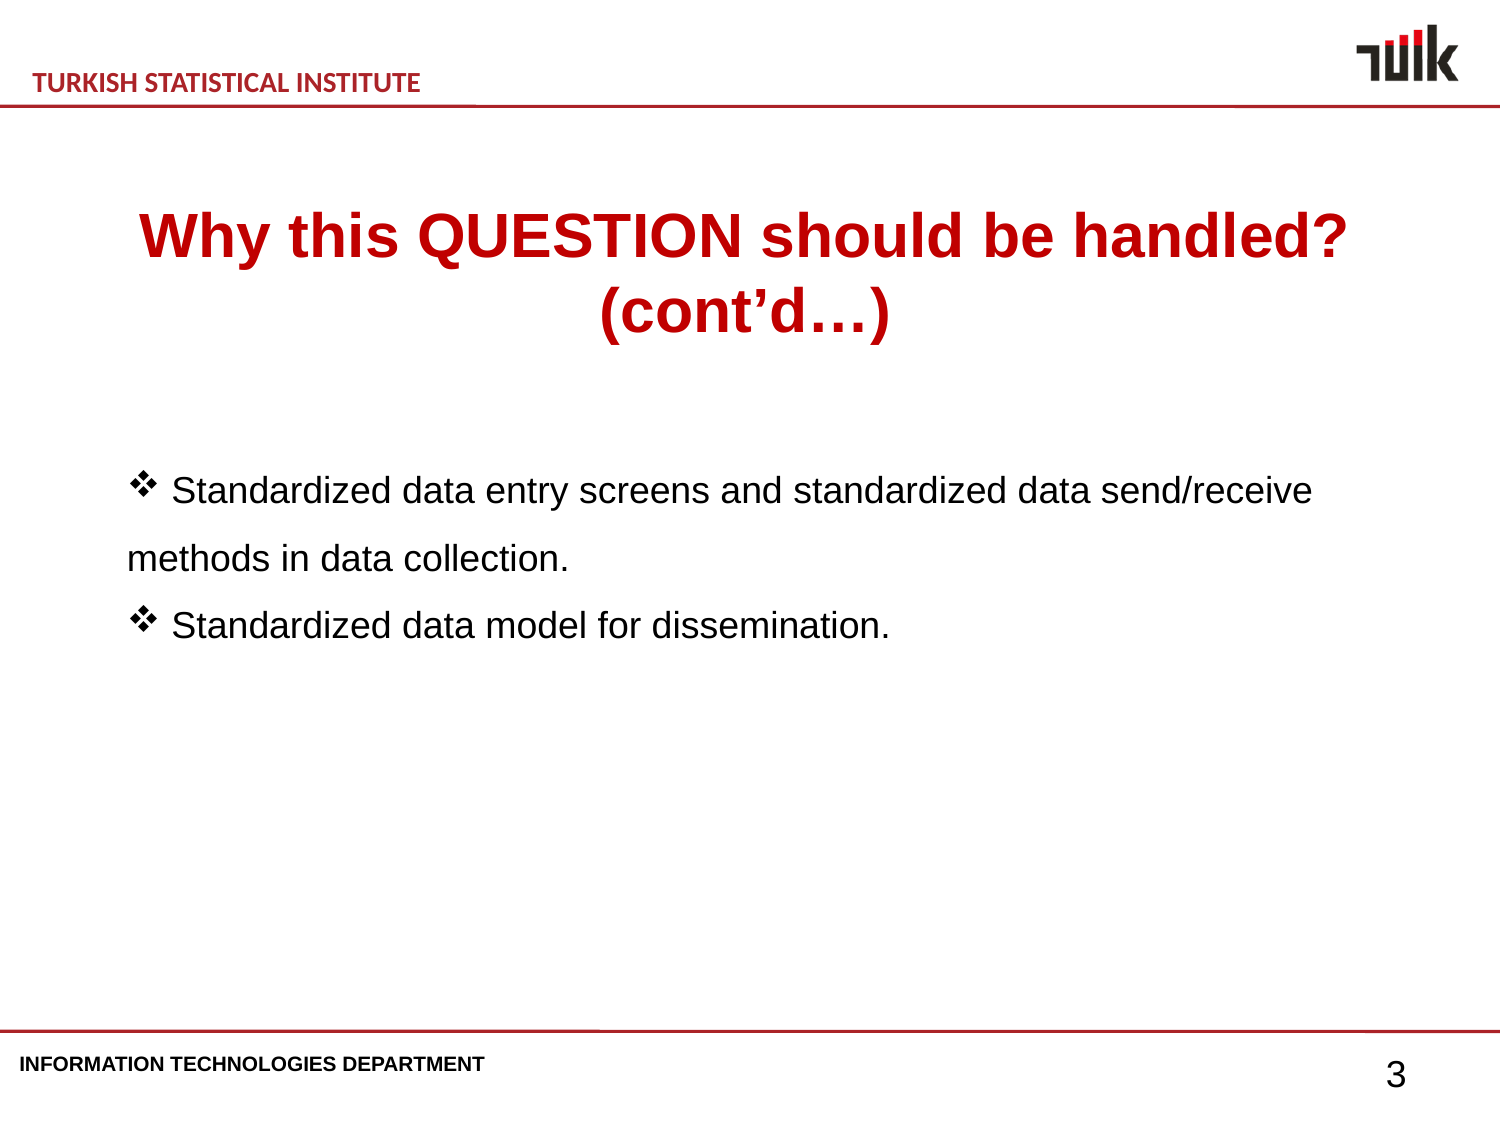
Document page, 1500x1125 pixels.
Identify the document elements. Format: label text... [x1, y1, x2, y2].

text_box Why this QUESTION should be handled? (cont’d…) [71, 187, 1420, 353]
text_box Standardized data entry screens and standardized data send/receive methods in data collection. Standardized data model for dissemination. [112, 436, 1339, 654]
picture [1352, 19, 1464, 85]
